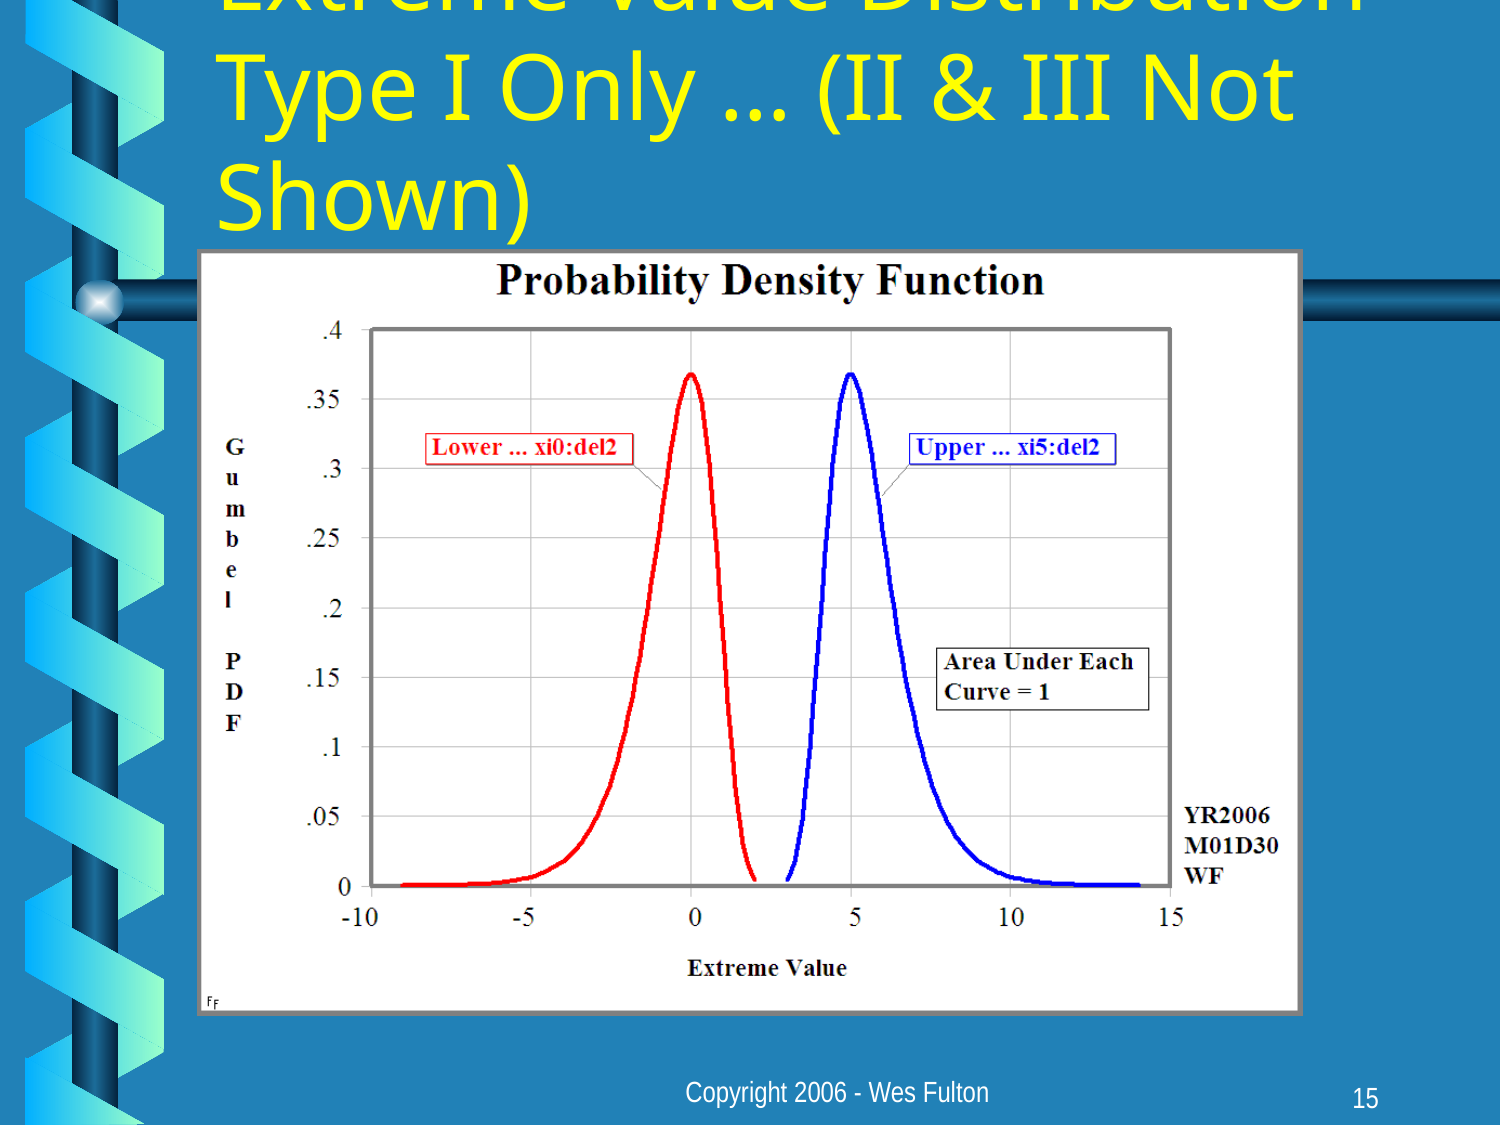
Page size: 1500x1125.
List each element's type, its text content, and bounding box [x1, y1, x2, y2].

title Extreme Value Distribution Type I Only … (II & III Not Shown) [200, 68, 1475, 257]
picture [197, 249, 1303, 1016]
slide_number 15 [1081, 1071, 1394, 1125]
footer Copyright 2006 - Wes Fulton [600, 1065, 1075, 1122]
